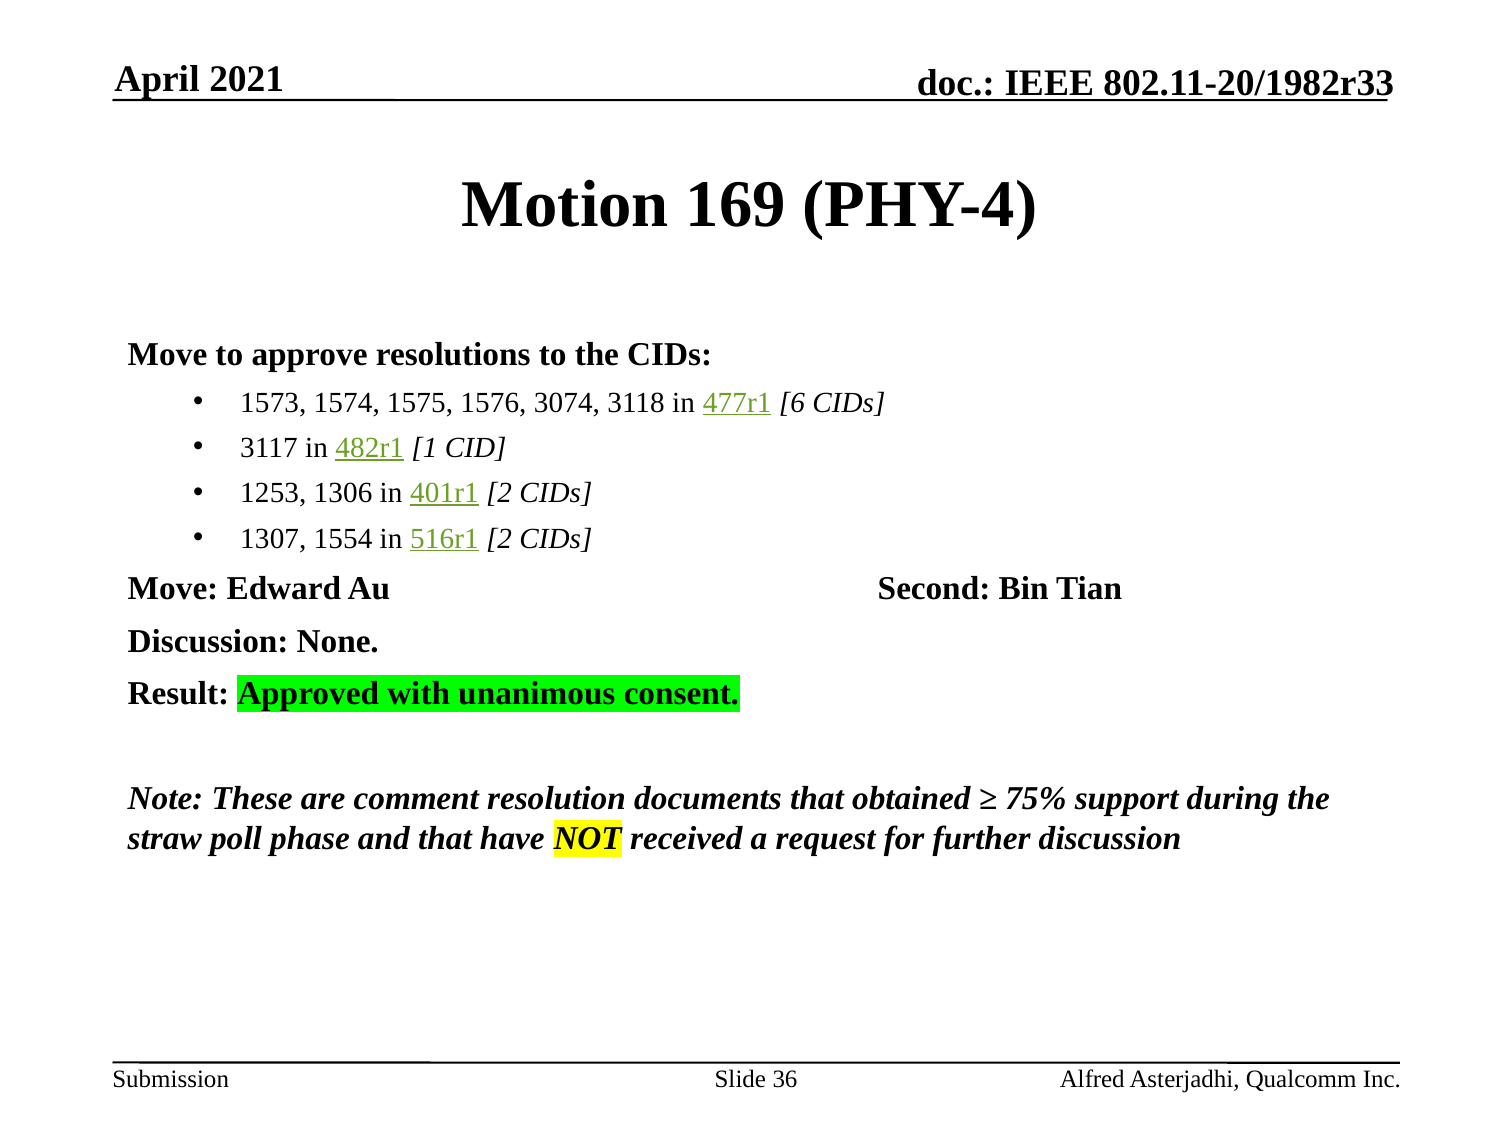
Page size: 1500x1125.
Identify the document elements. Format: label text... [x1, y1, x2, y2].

slide_number Slide 36 [712, 1061, 800, 1123]
list Move to approve resolutions to the CIDs: 1573, 1574, 1575, 1576, 3074, 3118 in 477r1 [6 CIDs] 3117 in 482r1 [1 CID] 1253, 1306 in 401r1 [2 CIDs] 1307, 1554 in 516r1 [2 CIDs] Move: Edward Au Second: Bin Tian Discussion: None. Result: Approved with unanimous consent. Note: These are comment resolution documents that obtained ≥ 75% support during the straw poll phase and that have NOT received a request for further discussion [112, 324, 1388, 1000]
title Motion 169 (PHY-4) [112, 112, 1388, 288]
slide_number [114, 54, 423, 100]
footer Alfred Asterjadhi, Qualcomm Inc. [878, 1061, 1402, 1093]
